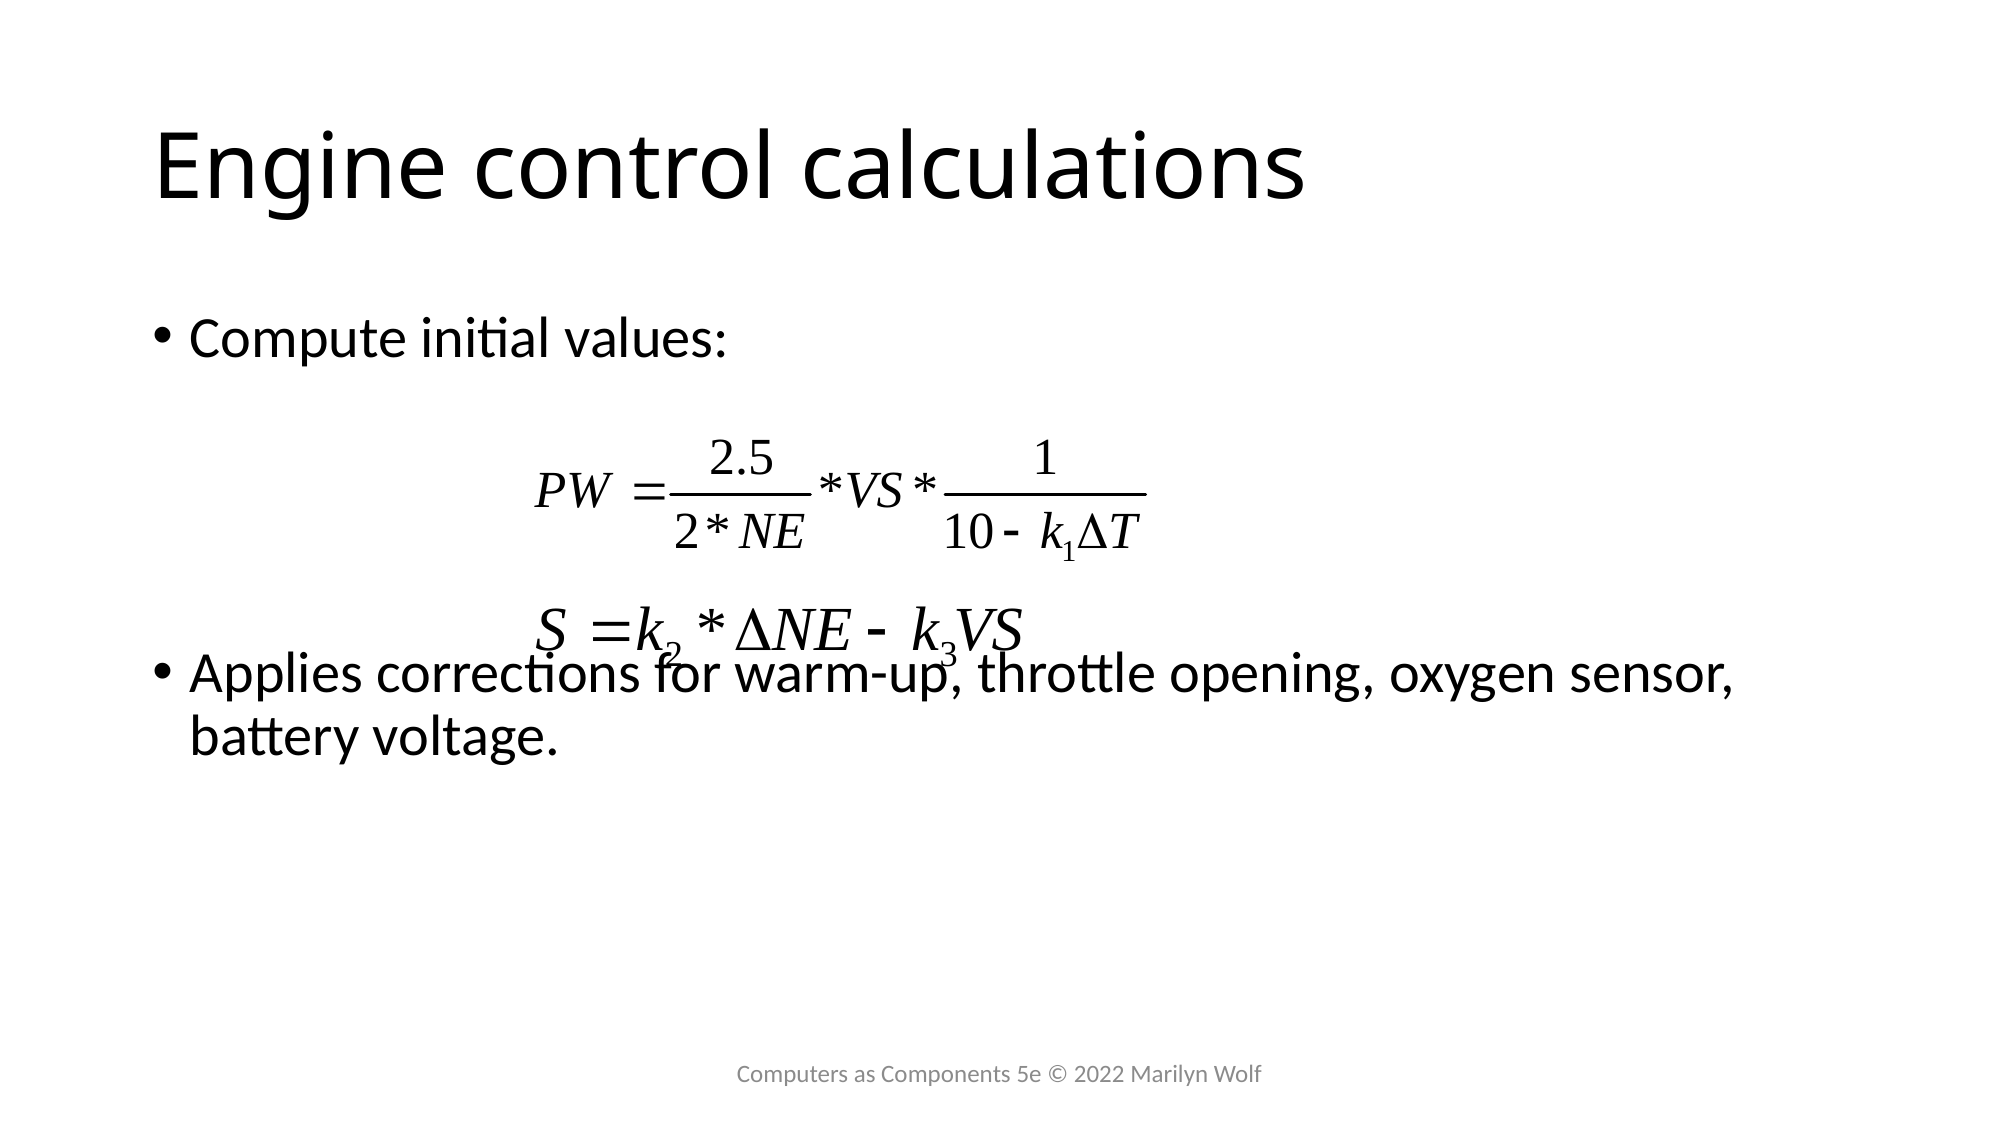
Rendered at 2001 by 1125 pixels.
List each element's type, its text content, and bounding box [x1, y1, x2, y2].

title Engine control calculations [137, 59, 1863, 278]
footer Computers as Components 5e © 2022 Marilyn Wolf [662, 1042, 1338, 1103]
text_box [912, 470, 1063, 504]
list Compute initial values: Applies corrections for warm-up, throttle opening, oxygen sensor, battery voltage. [137, 299, 1863, 1014]
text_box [524, 424, 1155, 573]
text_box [524, 587, 1038, 682]
